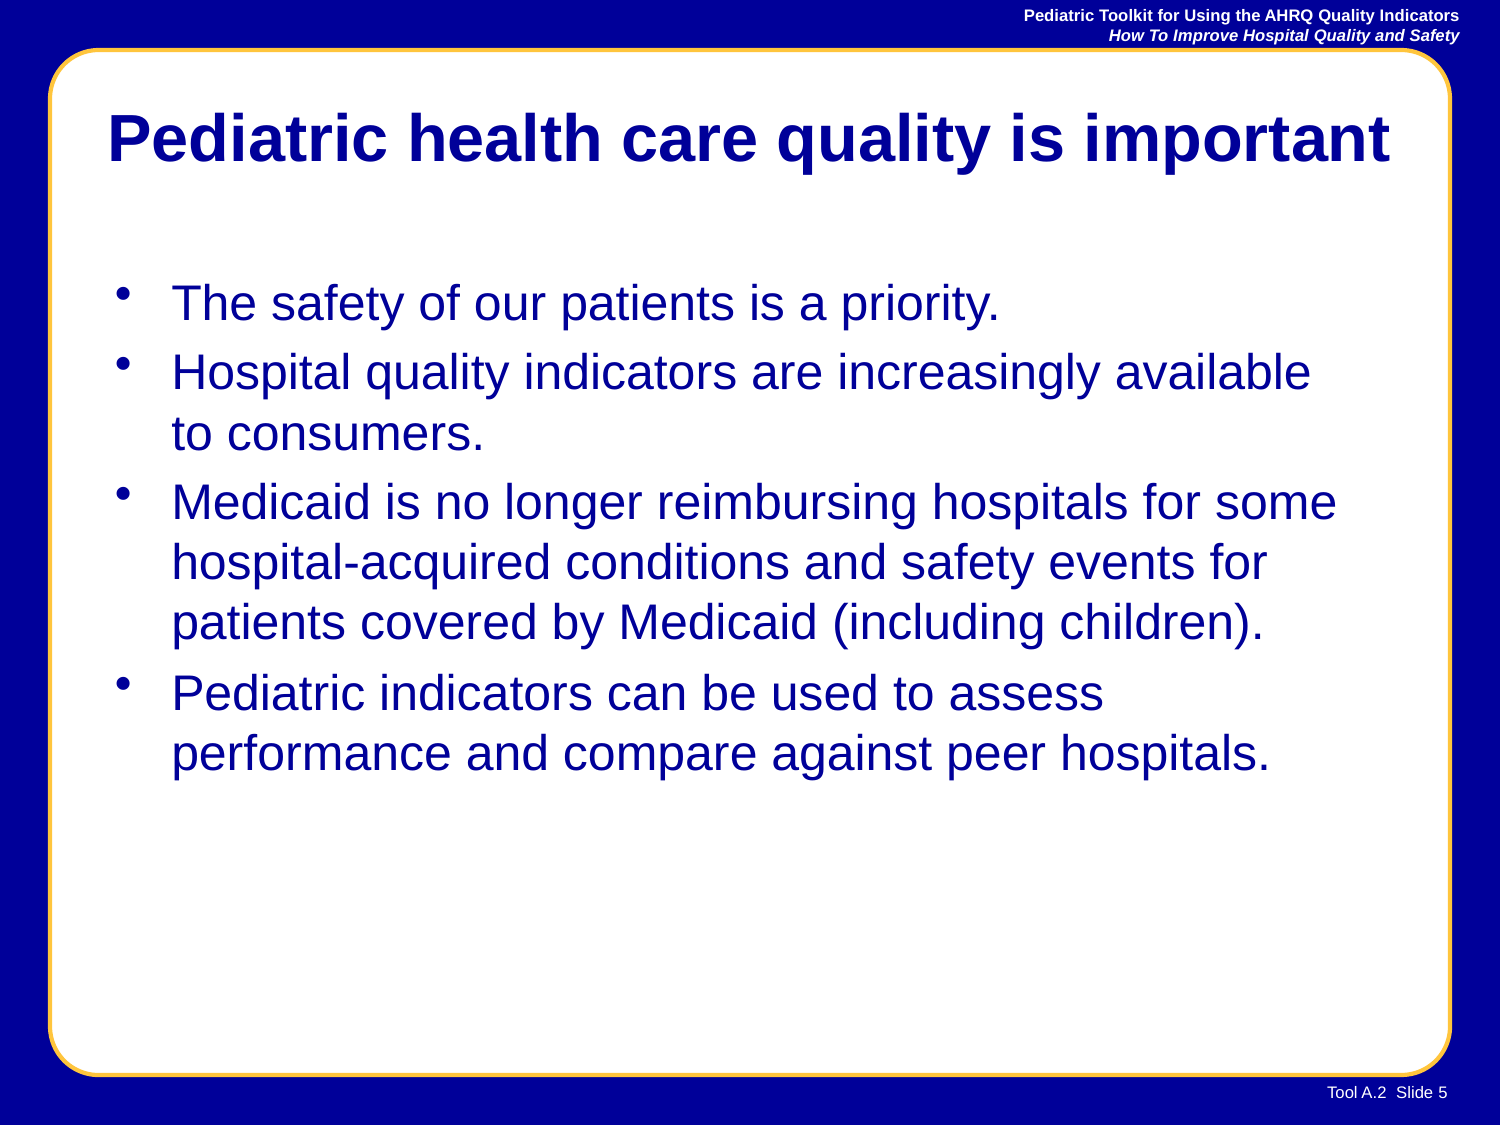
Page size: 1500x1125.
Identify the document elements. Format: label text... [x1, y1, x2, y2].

title Pediatric health care quality is important [75, 87, 1425, 213]
list The safety of our patients is a priority. Hospital quality indicators are increasingly available to consumers. Medicaid is no longer reimbursing hospitals for some hospital-acquired conditions and safety events for patients covered by Medicaid (including children). Pediatric indicators can be used to assess performance and compare against peer hospitals. [99, 262, 1375, 976]
